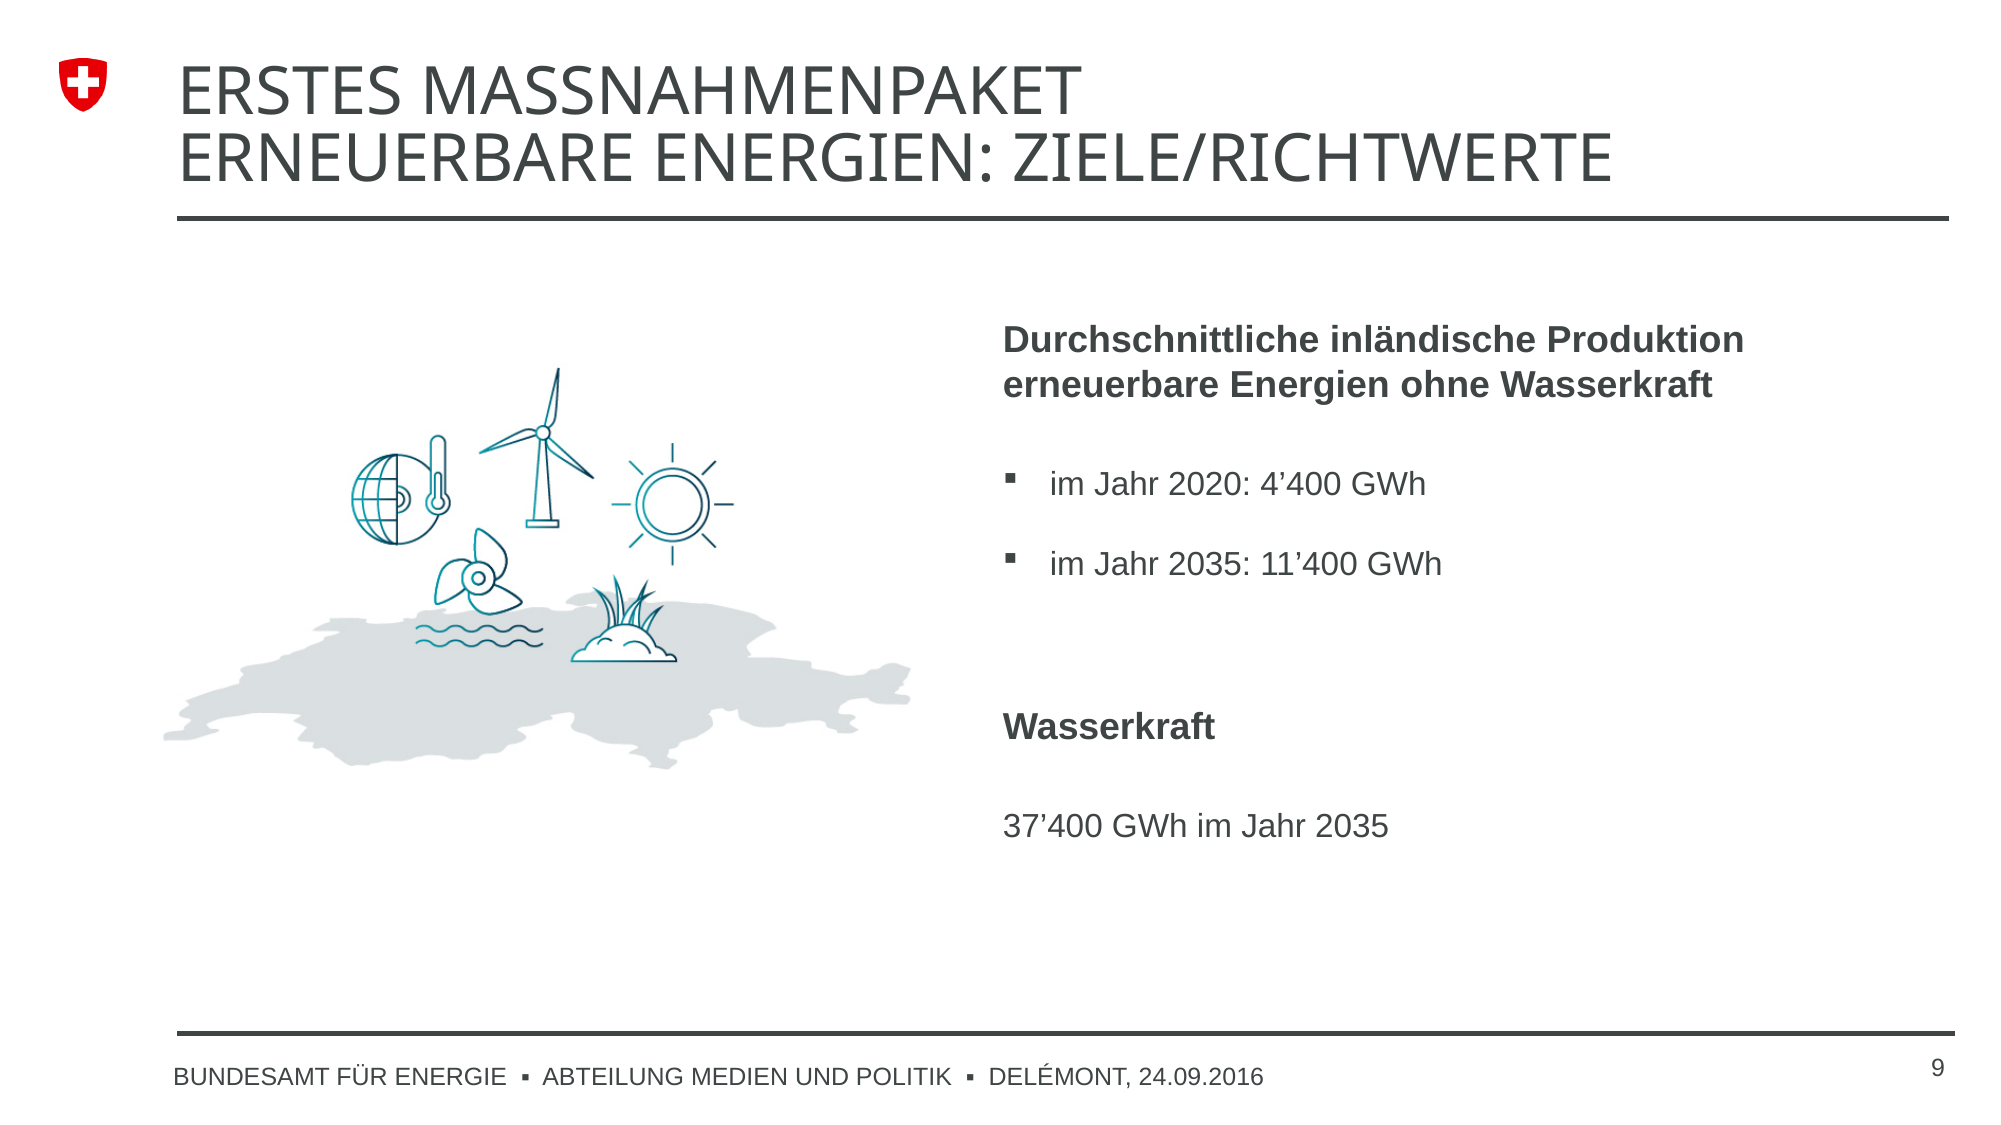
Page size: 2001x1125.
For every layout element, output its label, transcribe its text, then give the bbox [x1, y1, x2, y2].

title Erstes Massnahmenpaket Erneuerbare Energien: Ziele/Richtwerte [177, 59, 1949, 195]
text_box Durchschnittliche inländische Produktion erneuerbare Energien ohne Wasserkraft im Jahr 2020: 4’400 GWh im Jahr 2035: 11’400 GWh Wasserkraft 37’400 GWh im Jahr 2035 [988, 307, 1959, 852]
picture [137, 349, 925, 787]
picture [59, 58, 108, 113]
slide_number 9 [1826, 1051, 1945, 1099]
